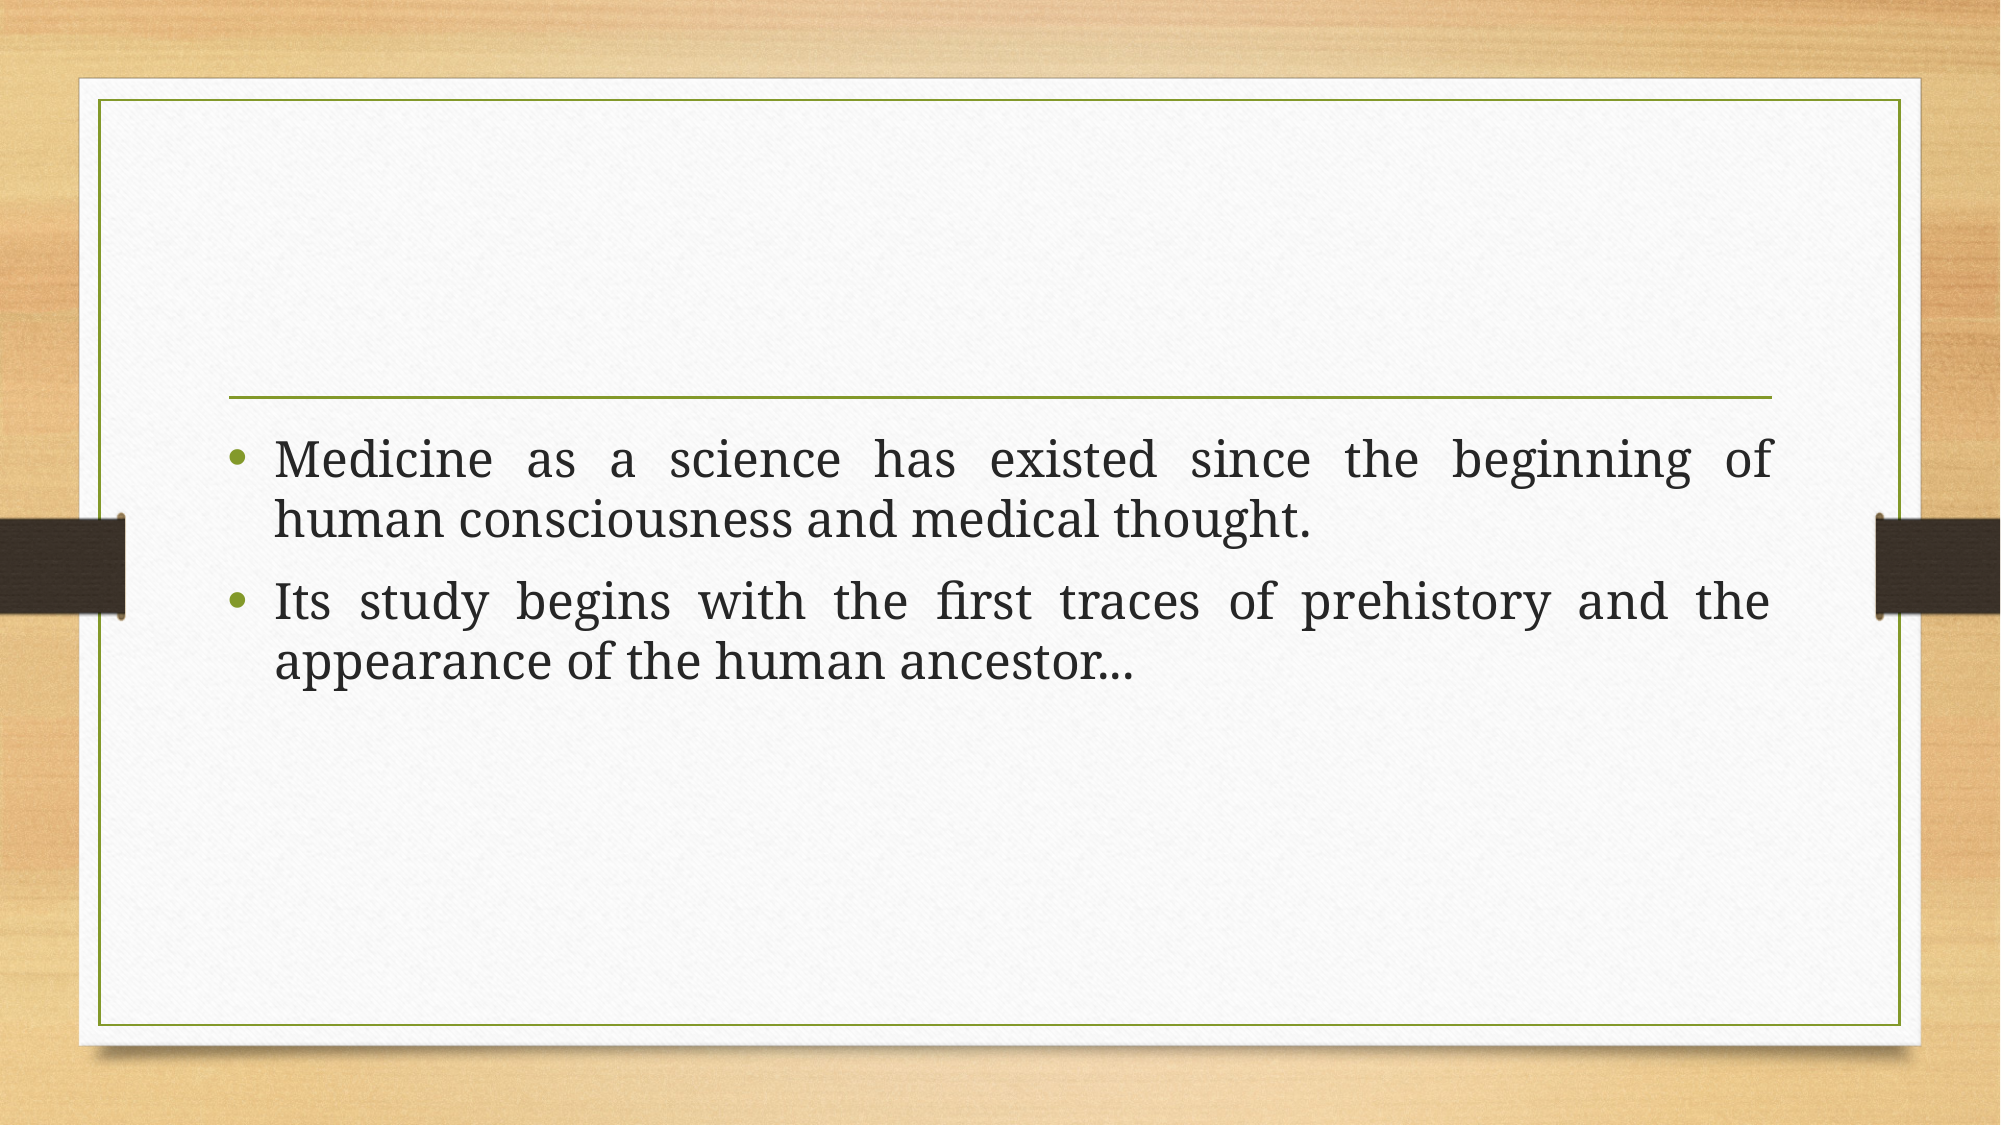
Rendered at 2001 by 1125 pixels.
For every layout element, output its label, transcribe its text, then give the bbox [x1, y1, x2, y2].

list Medicine as a science has existed since the beginning of human consciousness and medical thought. Its study begins with the first traces of prehistory and the appearance of the human ancestor... [212, 419, 1788, 964]
picture [0, 0, 2001, 1125]
